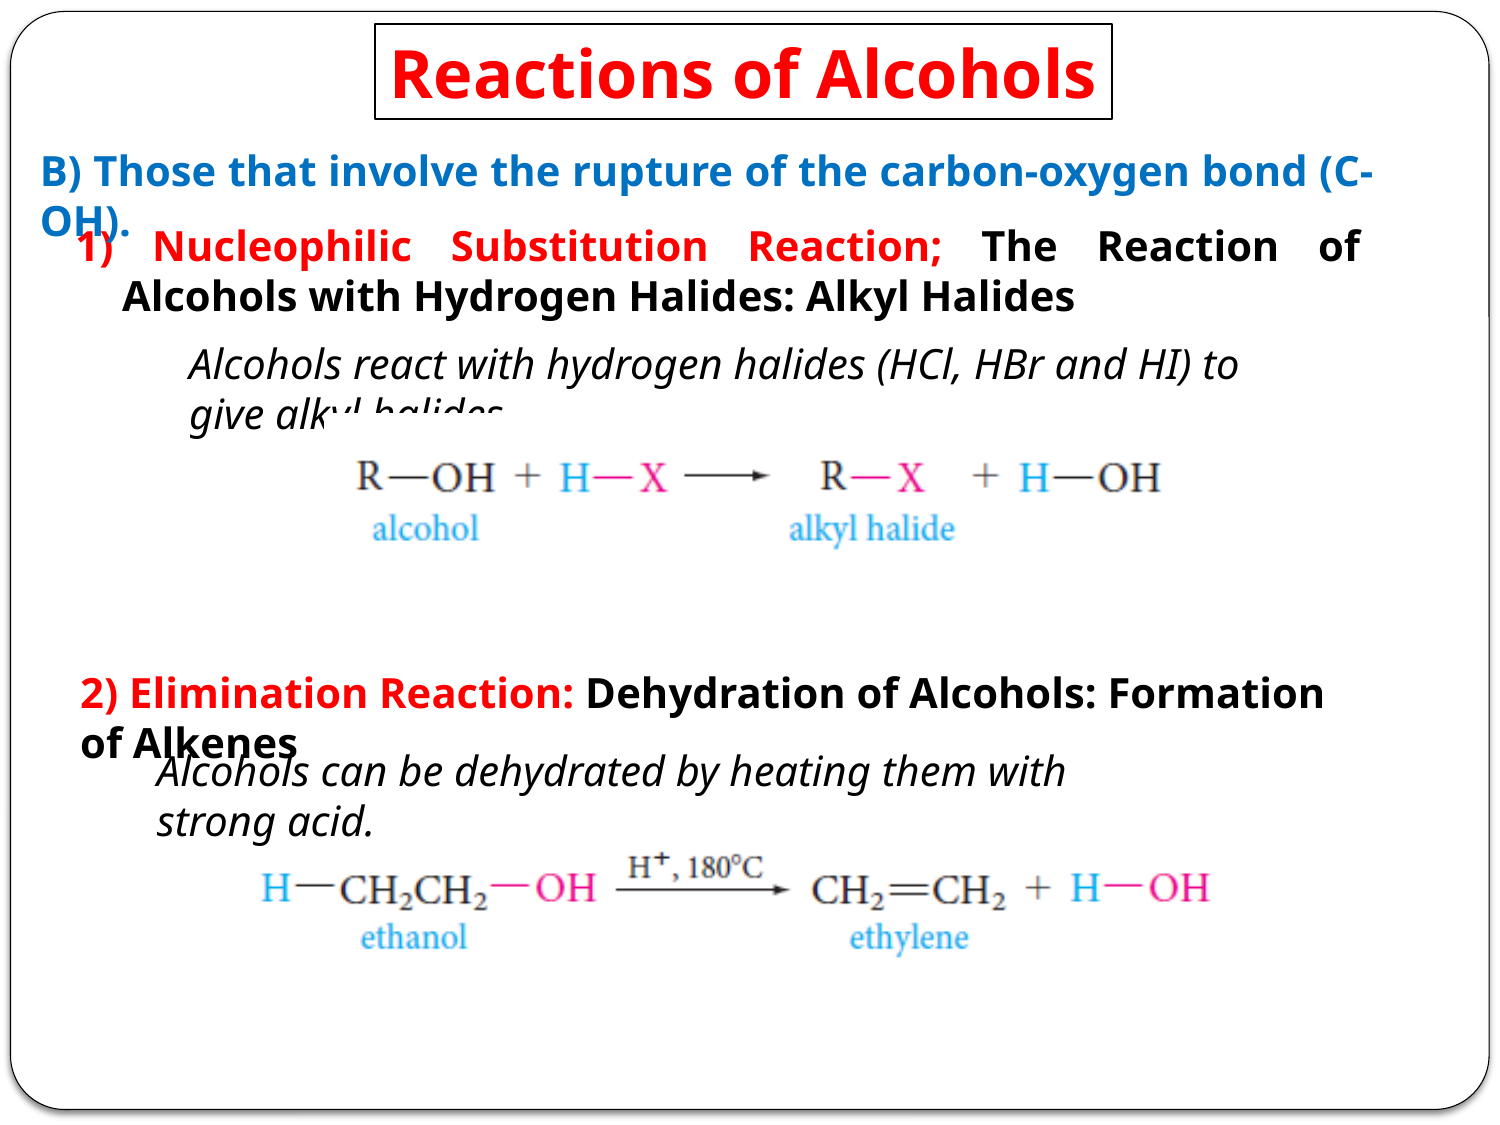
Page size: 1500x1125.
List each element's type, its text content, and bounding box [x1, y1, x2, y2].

text_box Alcohols react with hydrogen halides (HCl, HBr and HI) to give alkyl halides. [174, 330, 1275, 446]
text_box Alcohols can be dehydrated by heating them with strong acid. [142, 737, 1167, 853]
text_box 1) Nucleophilic Substitution Reaction; The Reaction of Alcohols with Hydrogen Halides: Alkyl Halides [60, 253, 1375, 328]
picture [242, 837, 1245, 971]
text_box 2) Elimination Reaction: Dehydration of Alcohols: Formation of Alkenes [65, 659, 1375, 775]
text_box B) Those that involve the rupture of the carbon-oxygen bond (C-OH). [24, 137, 1390, 253]
text_box Reactions of Alcohols [374, 23, 1113, 120]
picture [324, 413, 1210, 595]
